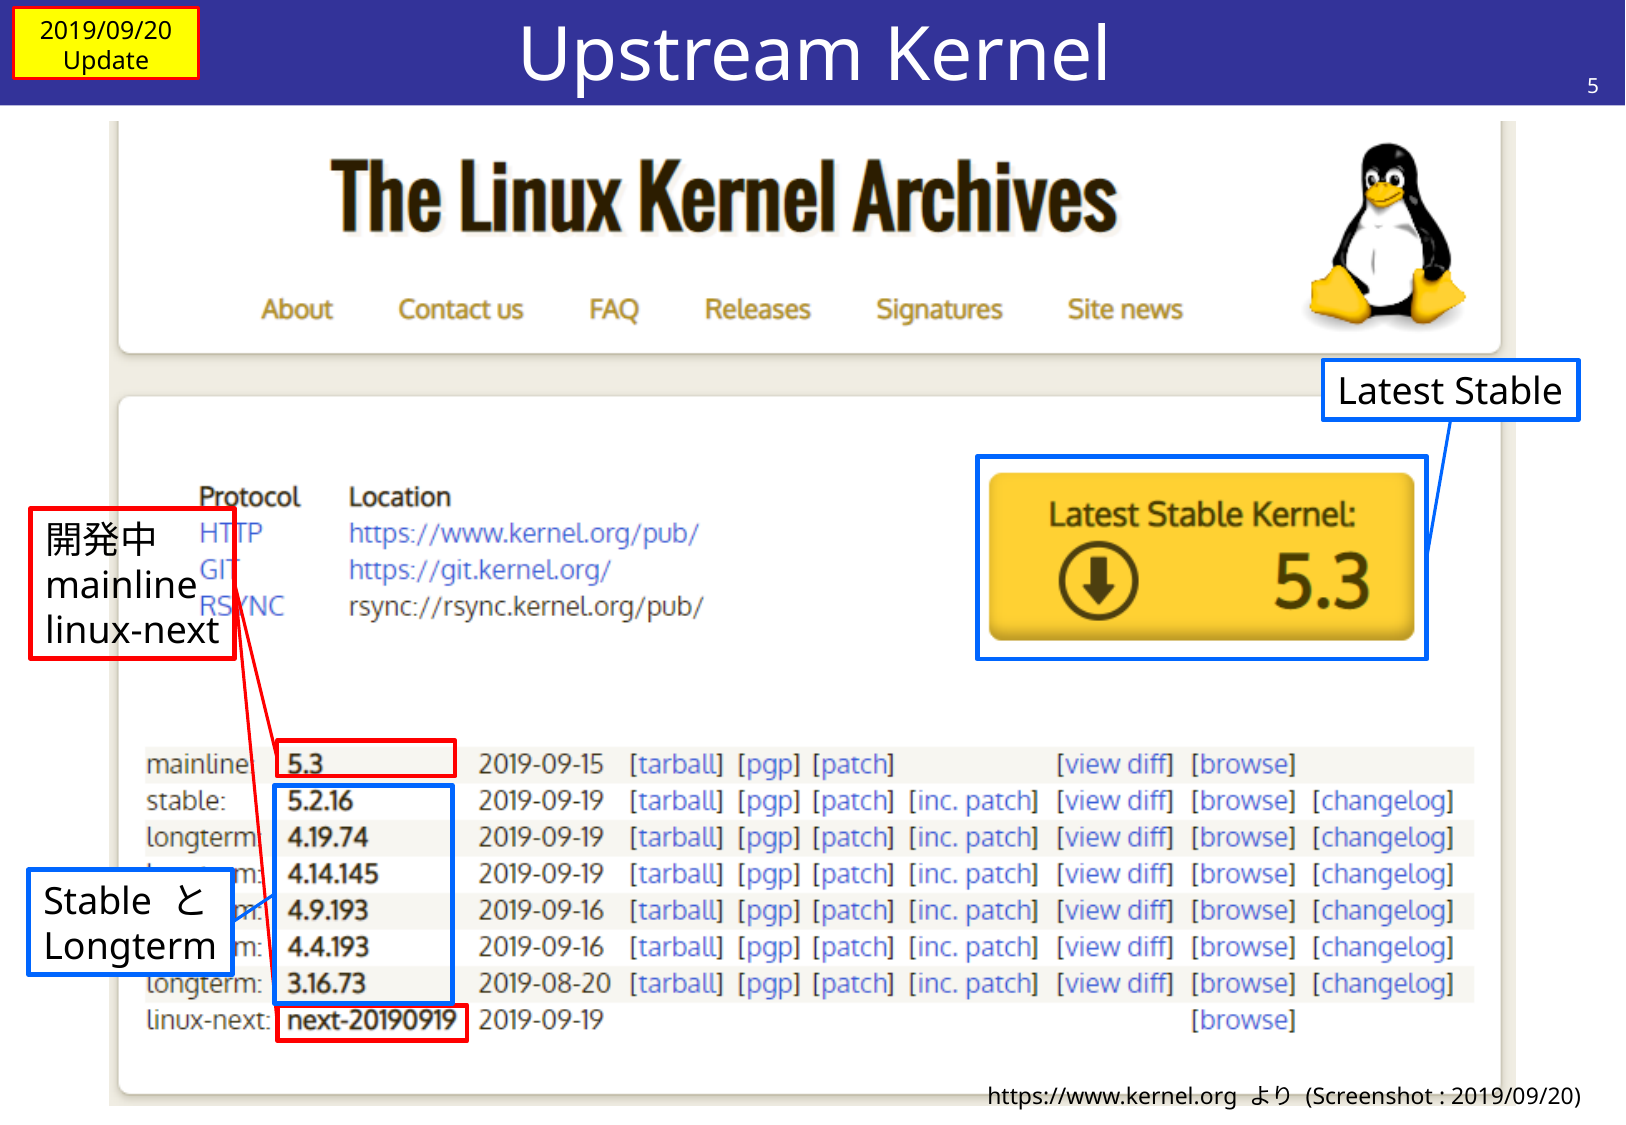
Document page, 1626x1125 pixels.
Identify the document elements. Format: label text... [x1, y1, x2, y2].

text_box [250, 584, 278, 897]
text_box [1426, 420, 1451, 558]
slide_number 5 [1522, 65, 1614, 105]
text_box Stable と Longterm [28, 869, 104, 975]
text_box 開発中 mainline linux-next [30, 508, 104, 659]
title Upstream Kernel [83, 0, 1546, 102]
picture [109, 121, 1516, 1107]
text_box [250, 926, 278, 1024]
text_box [245, 894, 275, 924]
text_box Latest Stable [1520, 360, 1579, 420]
text_box https://www.kernel.org より (Screenshot : 2019/09/20) [972, 1074, 1597, 1117]
text_box 2019/09/20 Update [13, 7, 199, 79]
